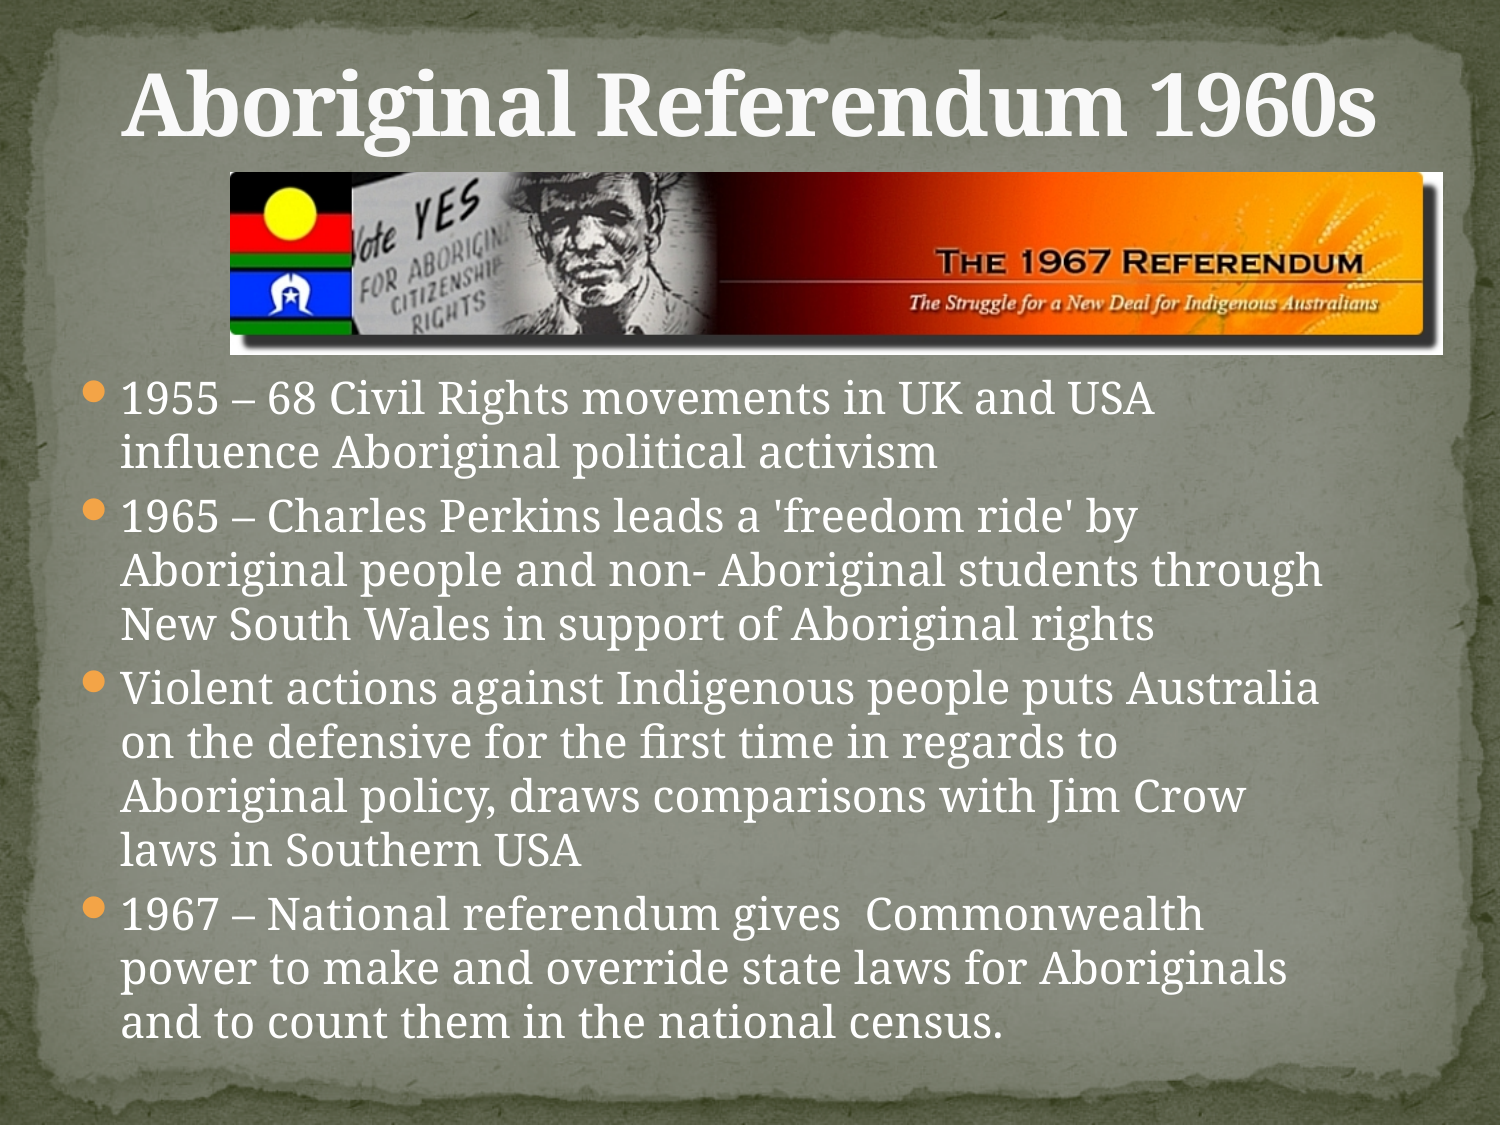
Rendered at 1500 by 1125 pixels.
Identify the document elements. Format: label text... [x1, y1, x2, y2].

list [232, 174, 1442, 354]
title Aboriginal Referendum 1960s [74, 24, 1425, 161]
list 1955 – 68 Civil Rights movements in UK and USA influence Aboriginal political activism 1965 – Charles Perkins leads a 'freedom ride' by Aboriginal people and non- Aboriginal students through New South Wales in support of Aboriginal rights Violent actions against Indigenous people puts Australia on the defensive for the first time in regards to Aboriginal policy, draws comparisons with Jim Crow laws in Southern USA 1967 – National referendum gives Commonwealth power to make and override state laws for Aboriginals and to count them in the national census. [64, 361, 1353, 1071]
